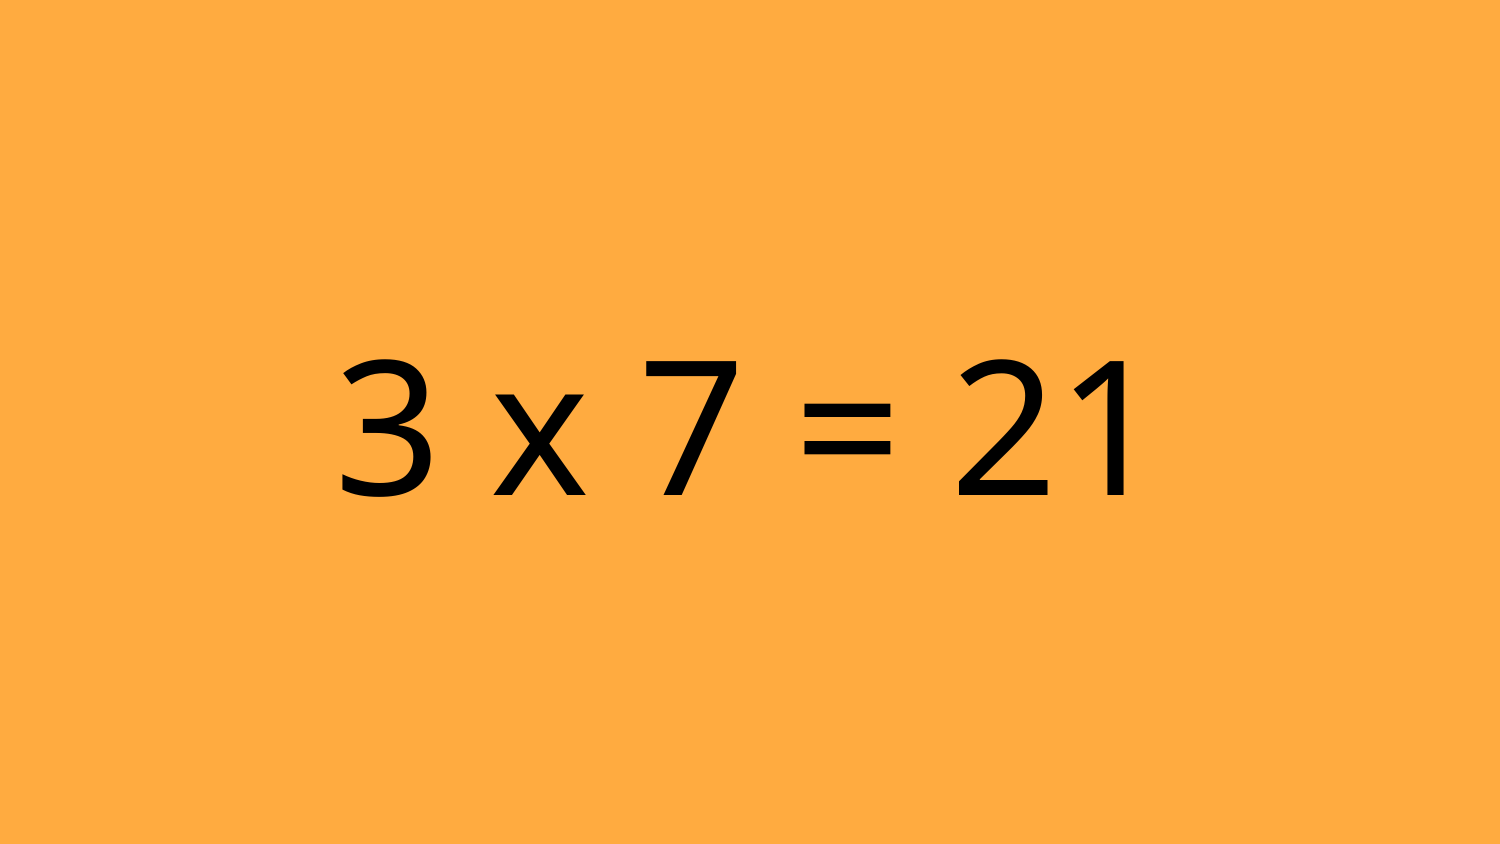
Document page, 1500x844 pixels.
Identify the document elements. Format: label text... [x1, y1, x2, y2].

text_box 3 x 7 = 21 [0, 293, 1500, 548]
